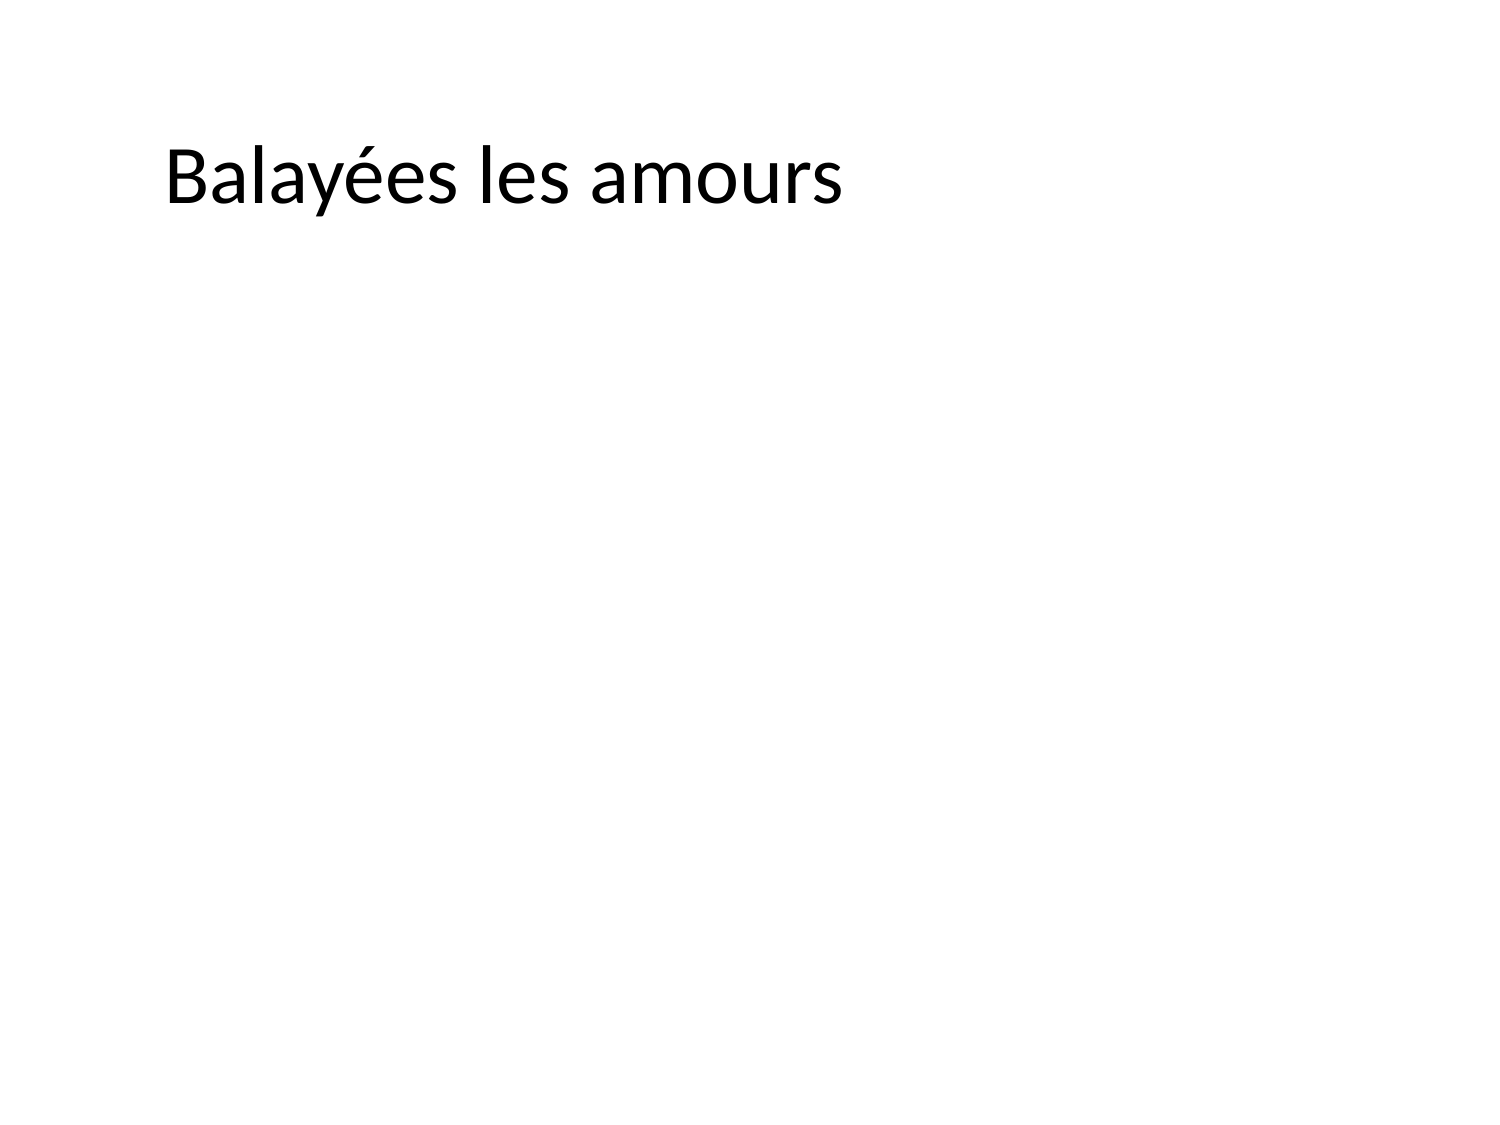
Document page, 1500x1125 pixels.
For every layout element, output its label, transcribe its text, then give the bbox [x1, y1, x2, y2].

text_box Balayées les amours [149, 112, 1275, 328]
